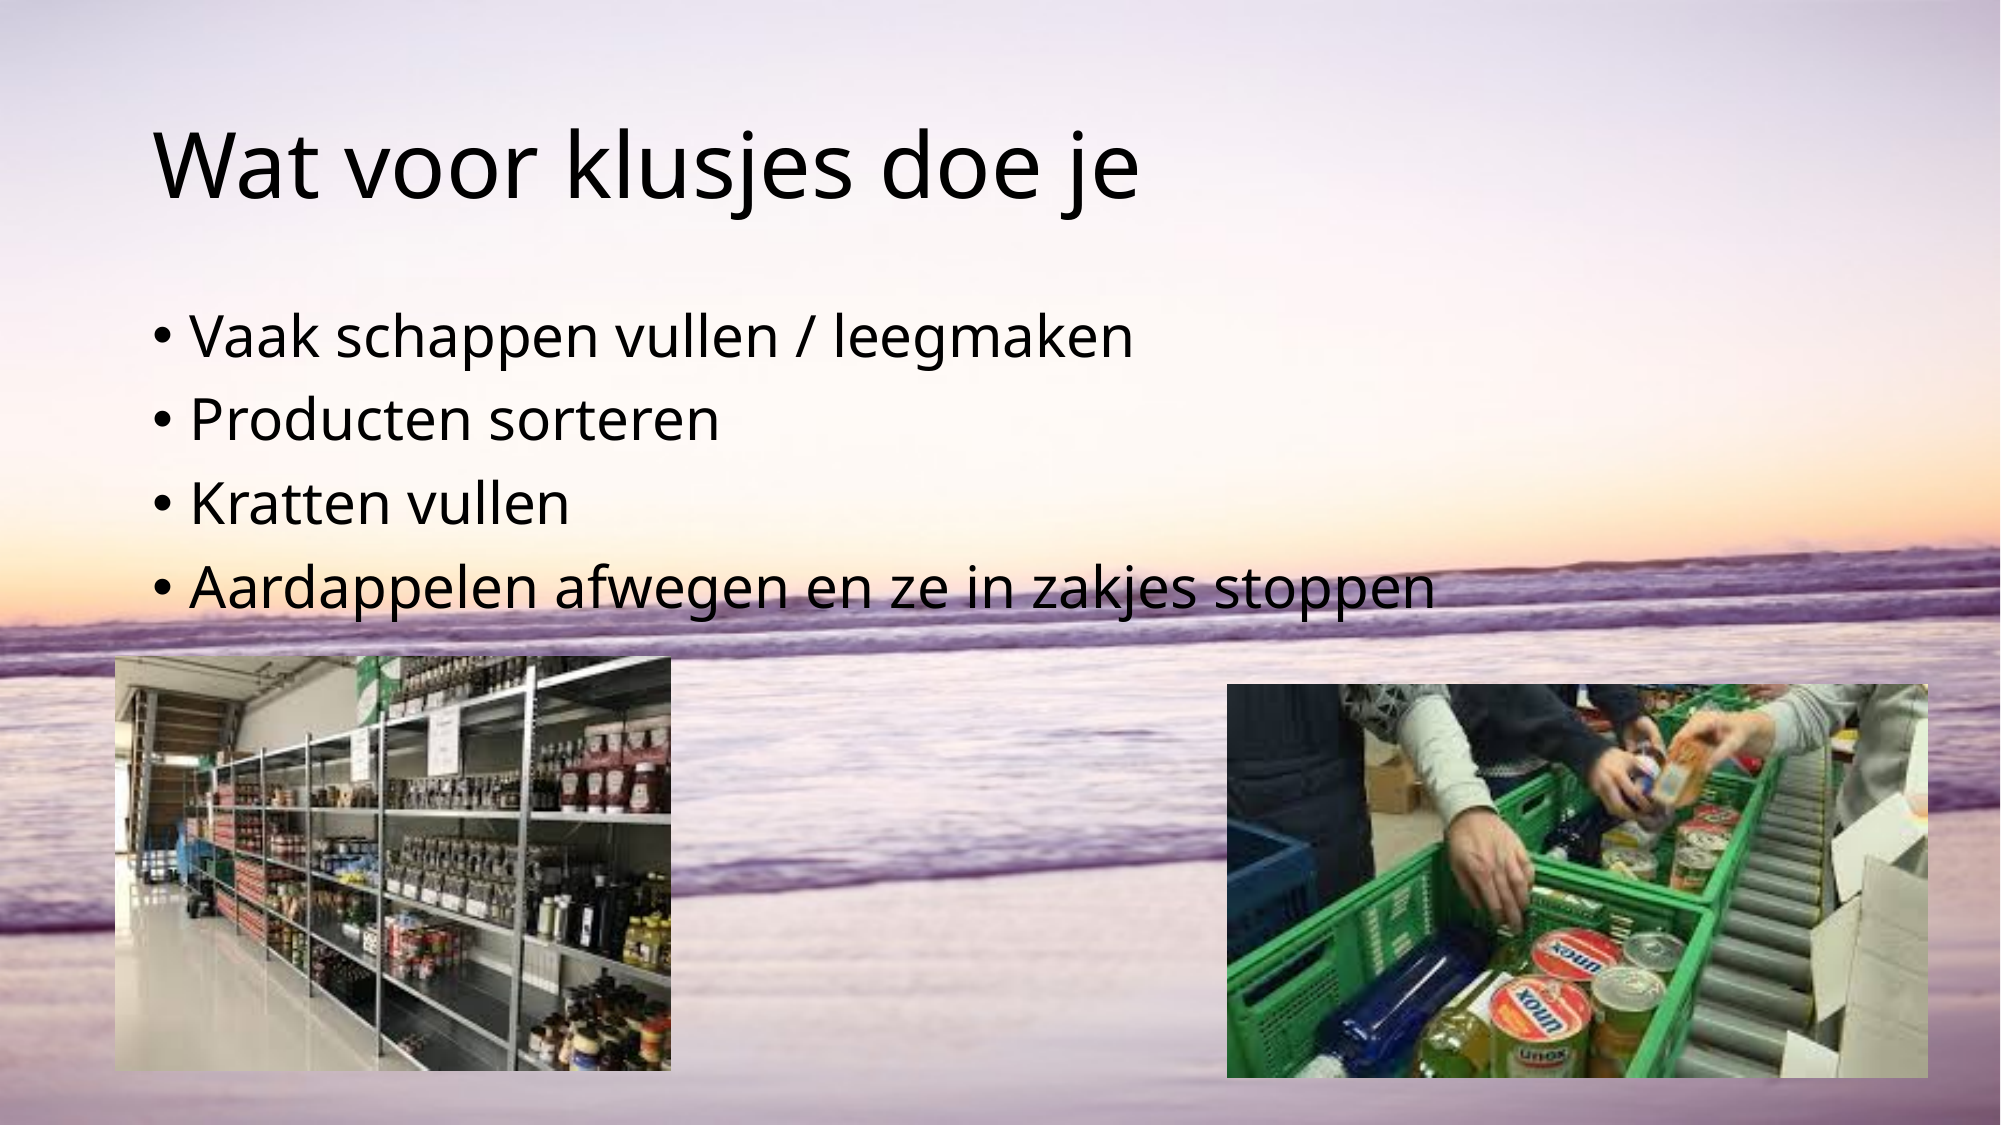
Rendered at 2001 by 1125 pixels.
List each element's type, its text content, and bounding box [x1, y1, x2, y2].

picture [0, 0, 2001, 1125]
list Vaak schappen vullen / leegmaken Producten sorteren Kratten vullen Aardappelen afwegen en ze in zakjes stoppen [137, 299, 1863, 1014]
title Wat voor klusjes doe je [137, 59, 1863, 278]
